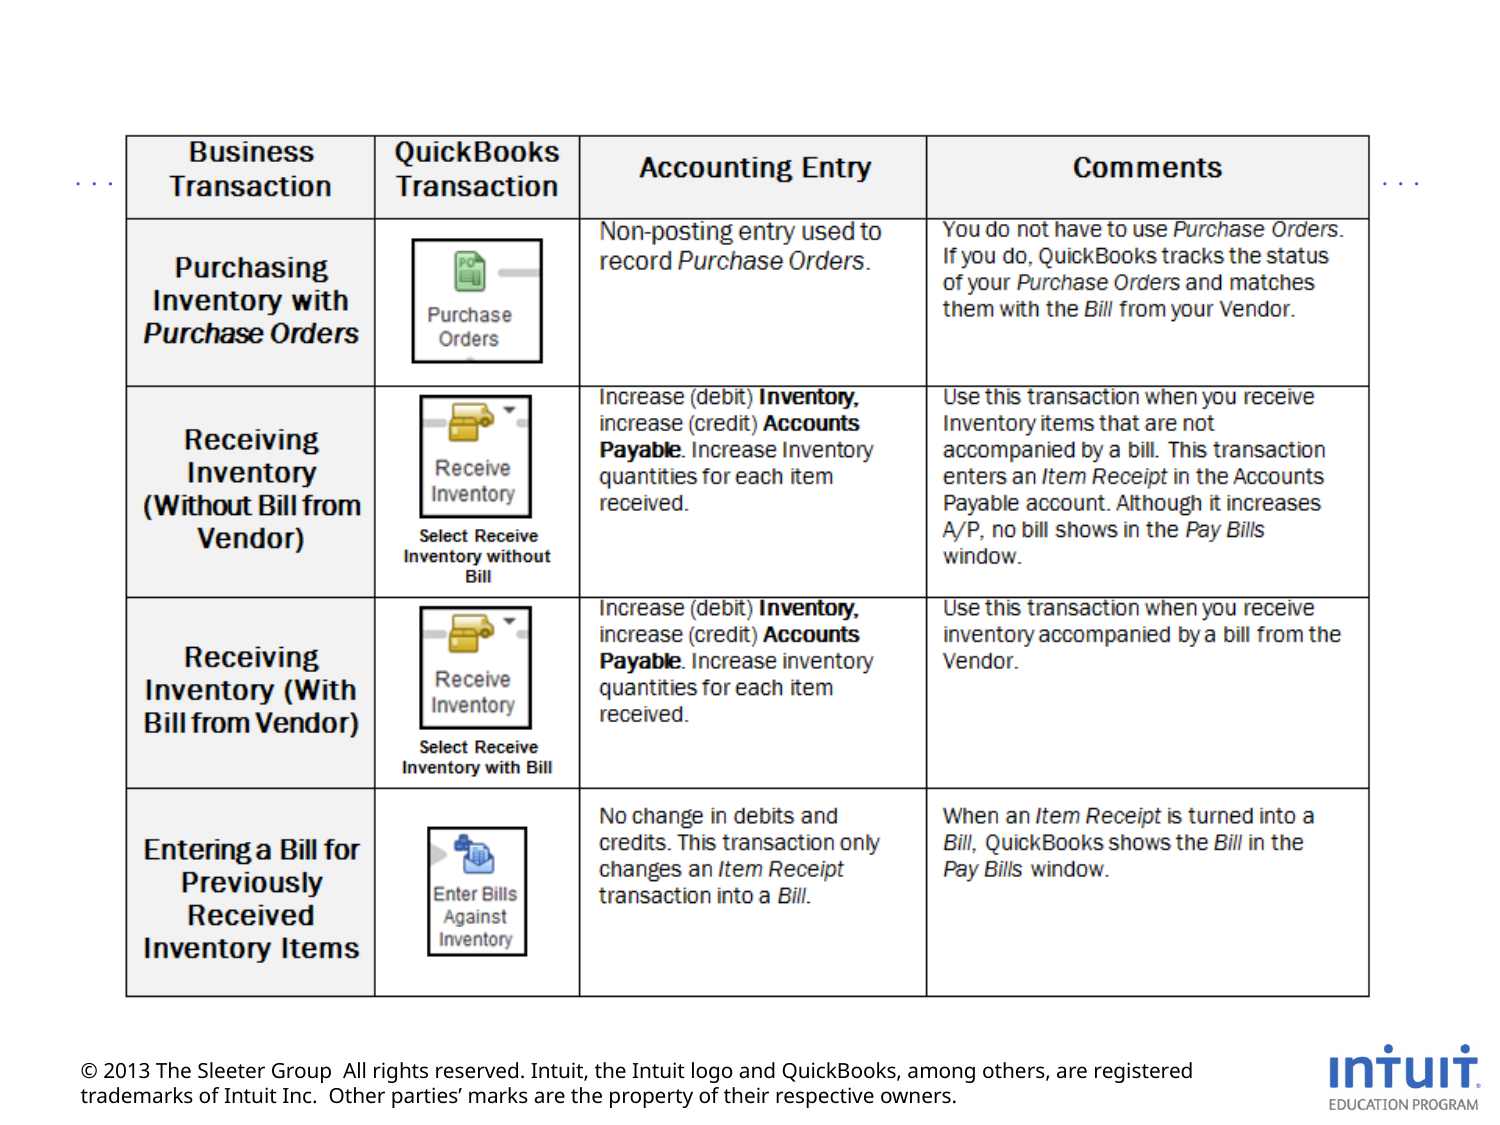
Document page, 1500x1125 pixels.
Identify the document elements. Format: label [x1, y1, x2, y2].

picture [1325, 1039, 1485, 1116]
picture [118, 126, 1382, 999]
